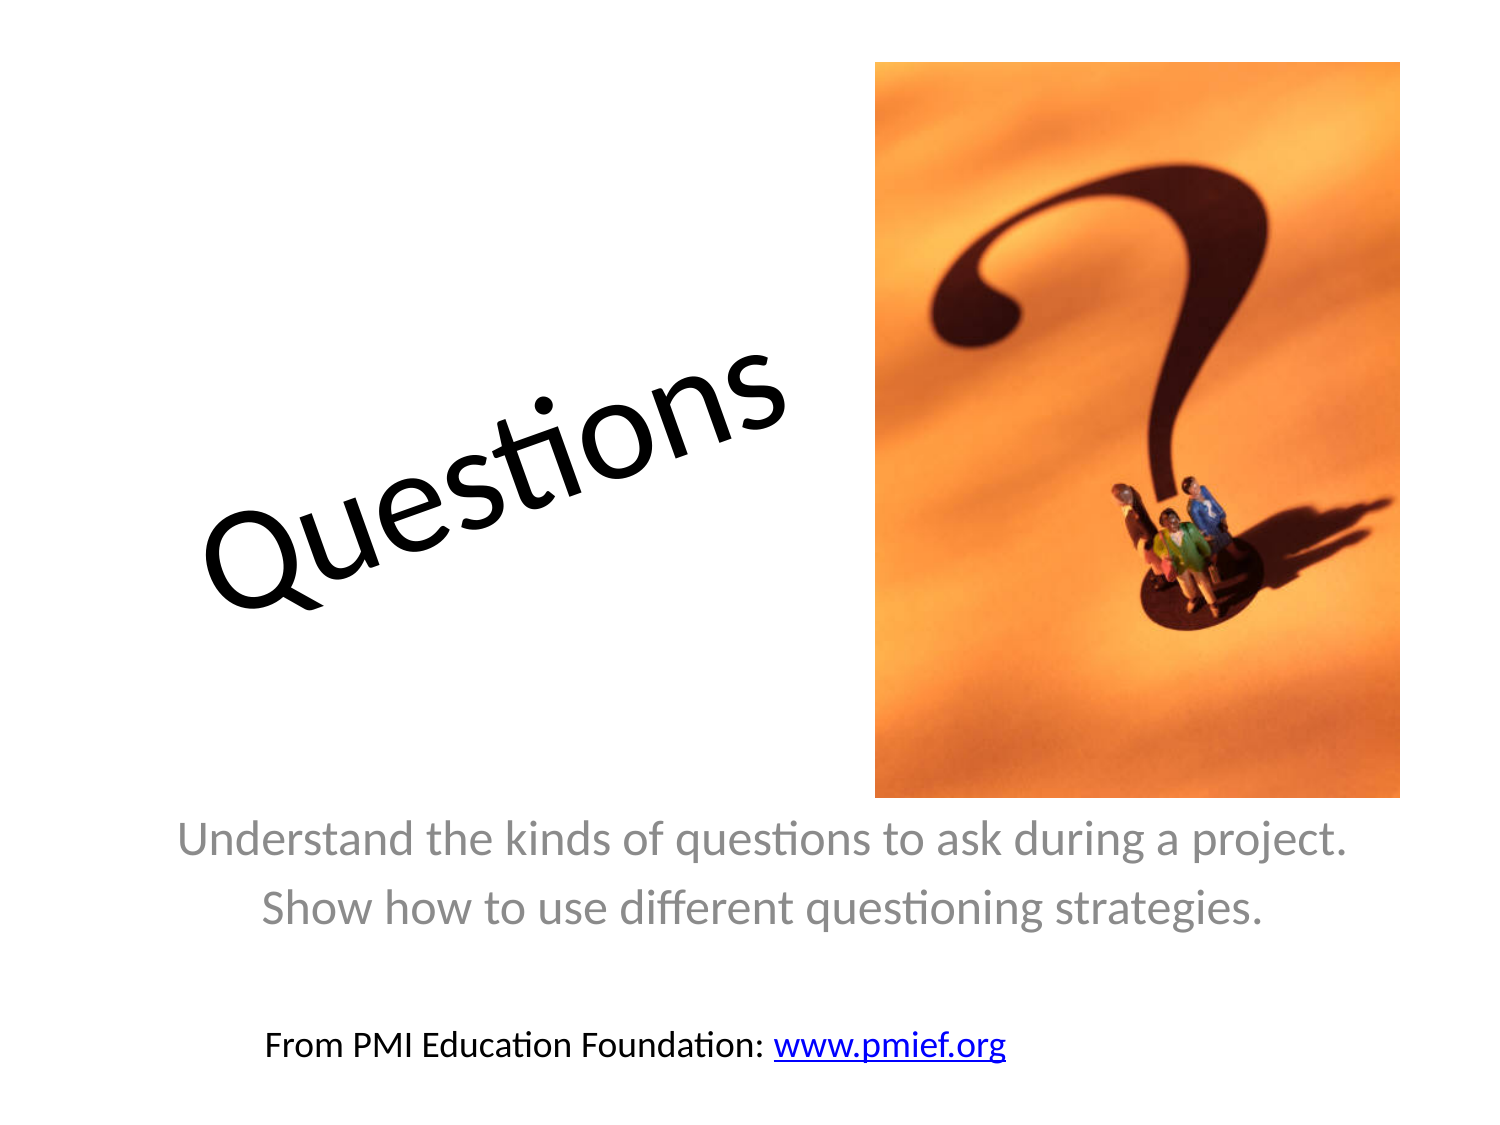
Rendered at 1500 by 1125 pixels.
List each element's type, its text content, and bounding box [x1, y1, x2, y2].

title Questions [125, 237, 851, 689]
subtitle Understand the kinds of questions to ask during a project. Show how to use different questioning strategies. [137, 797, 1400, 996]
text_box From PMI Education Foundation: www.pmief.org [249, 1012, 1325, 1073]
picture [874, 62, 1400, 798]
